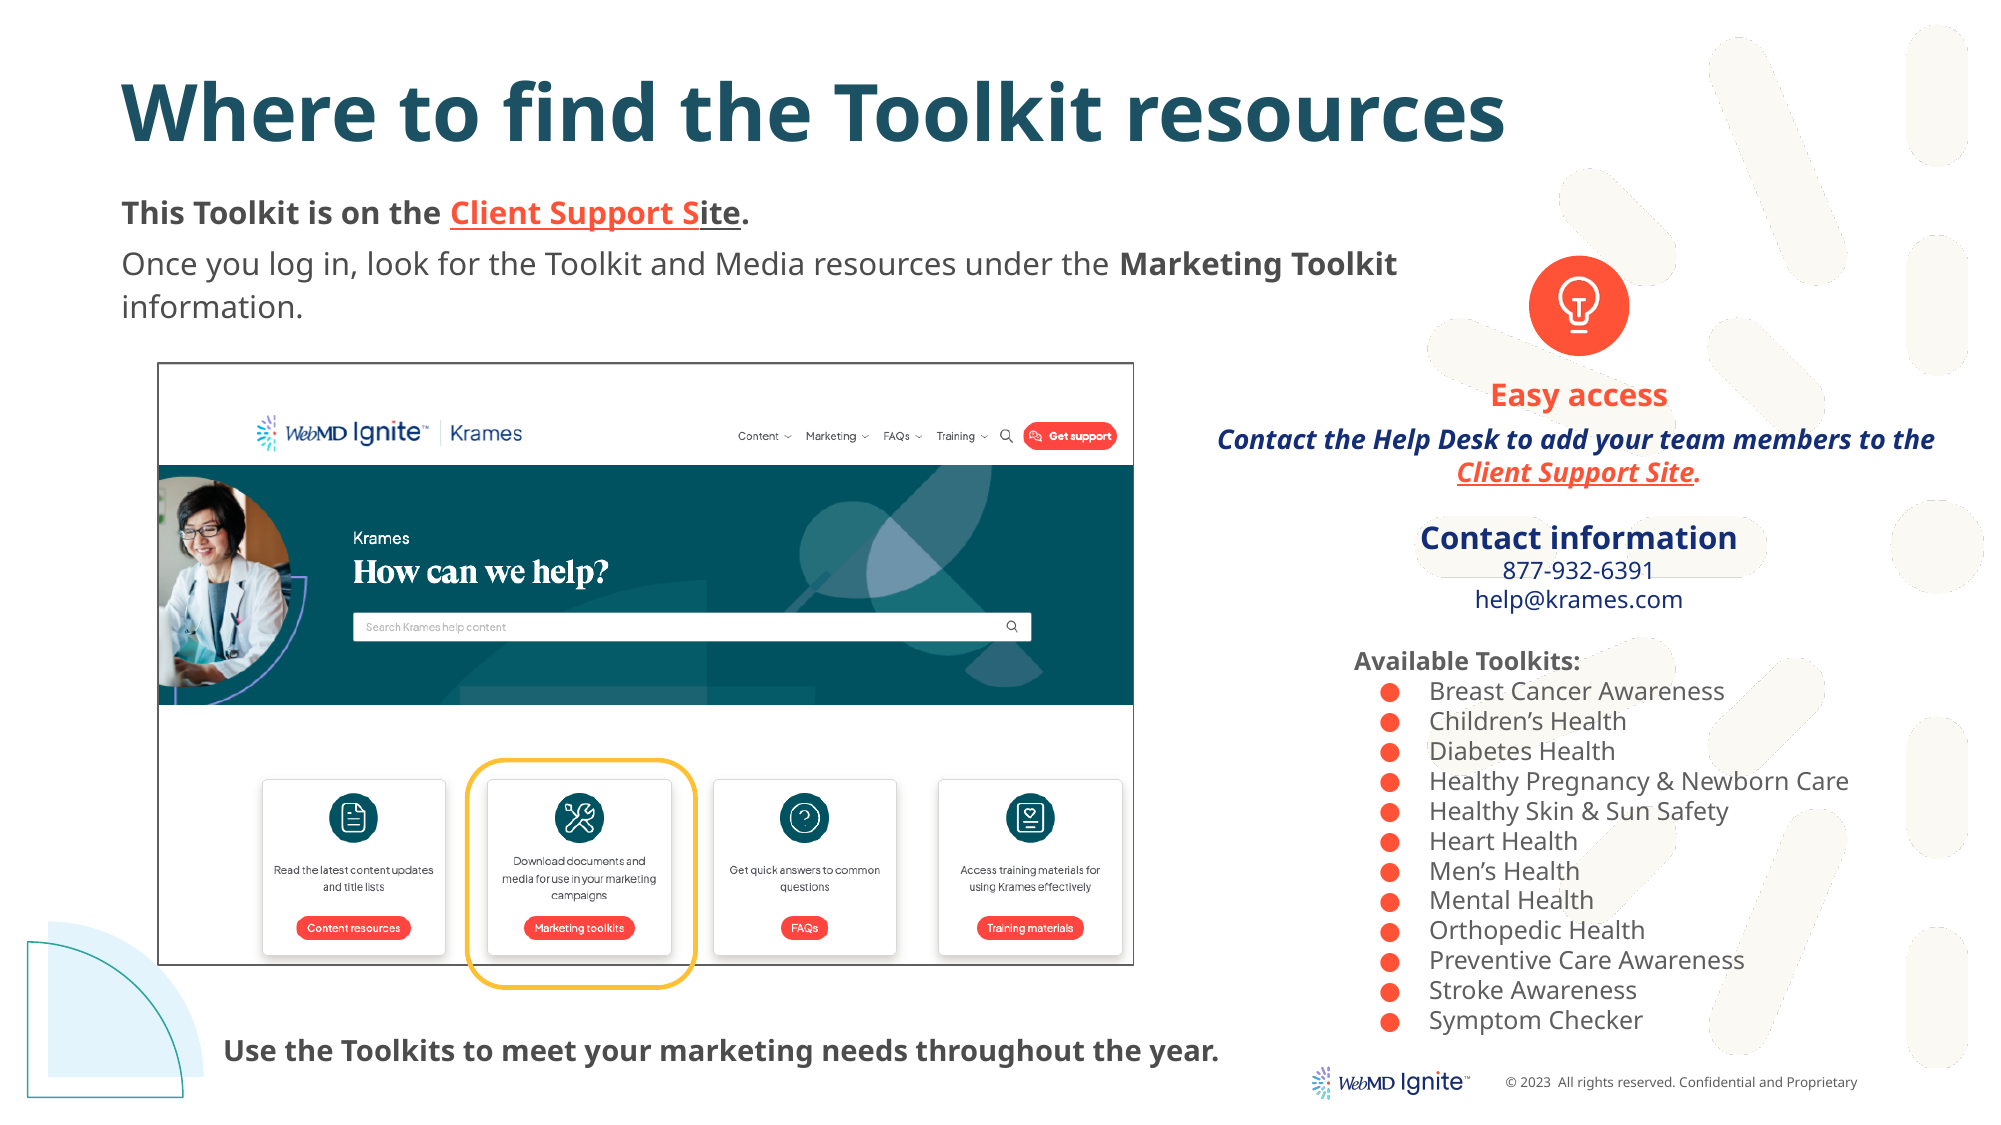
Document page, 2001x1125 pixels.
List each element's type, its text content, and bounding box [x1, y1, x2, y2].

picture [1308, 1063, 1474, 1103]
text_box This Toolkit is on the Client Support Site. [121, 187, 1353, 237]
text_box Use the Toolkits to meet your marketing needs throughout the year. [209, 1027, 1242, 1068]
text_box Easy access Contact the Help Desk to add your team members to the Client Support Site. Contact information 877-932-6391 help@krames.com [1197, 359, 1961, 629]
text_box [476, 974, 687, 988]
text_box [1528, 255, 1630, 357]
title Where to find the Toolkit resources [121, 0, 1864, 166]
text_box Available Toolkits: Breast Cancer Awareness Children’s Health Diabetes Health Healthy Pregnancy & Newborn Care Healthy Skin & Sun Safety Heart Health Men’s Health Mental Health Orthopedic Health Preventive Care Awareness Stroke Awareness Symptom Checker [1339, 630, 1871, 1050]
picture [158, 363, 1133, 965]
text_box Once you log in, look for the Toolkit and Media resources under the Marketing Toolkit information. [121, 238, 1473, 325]
